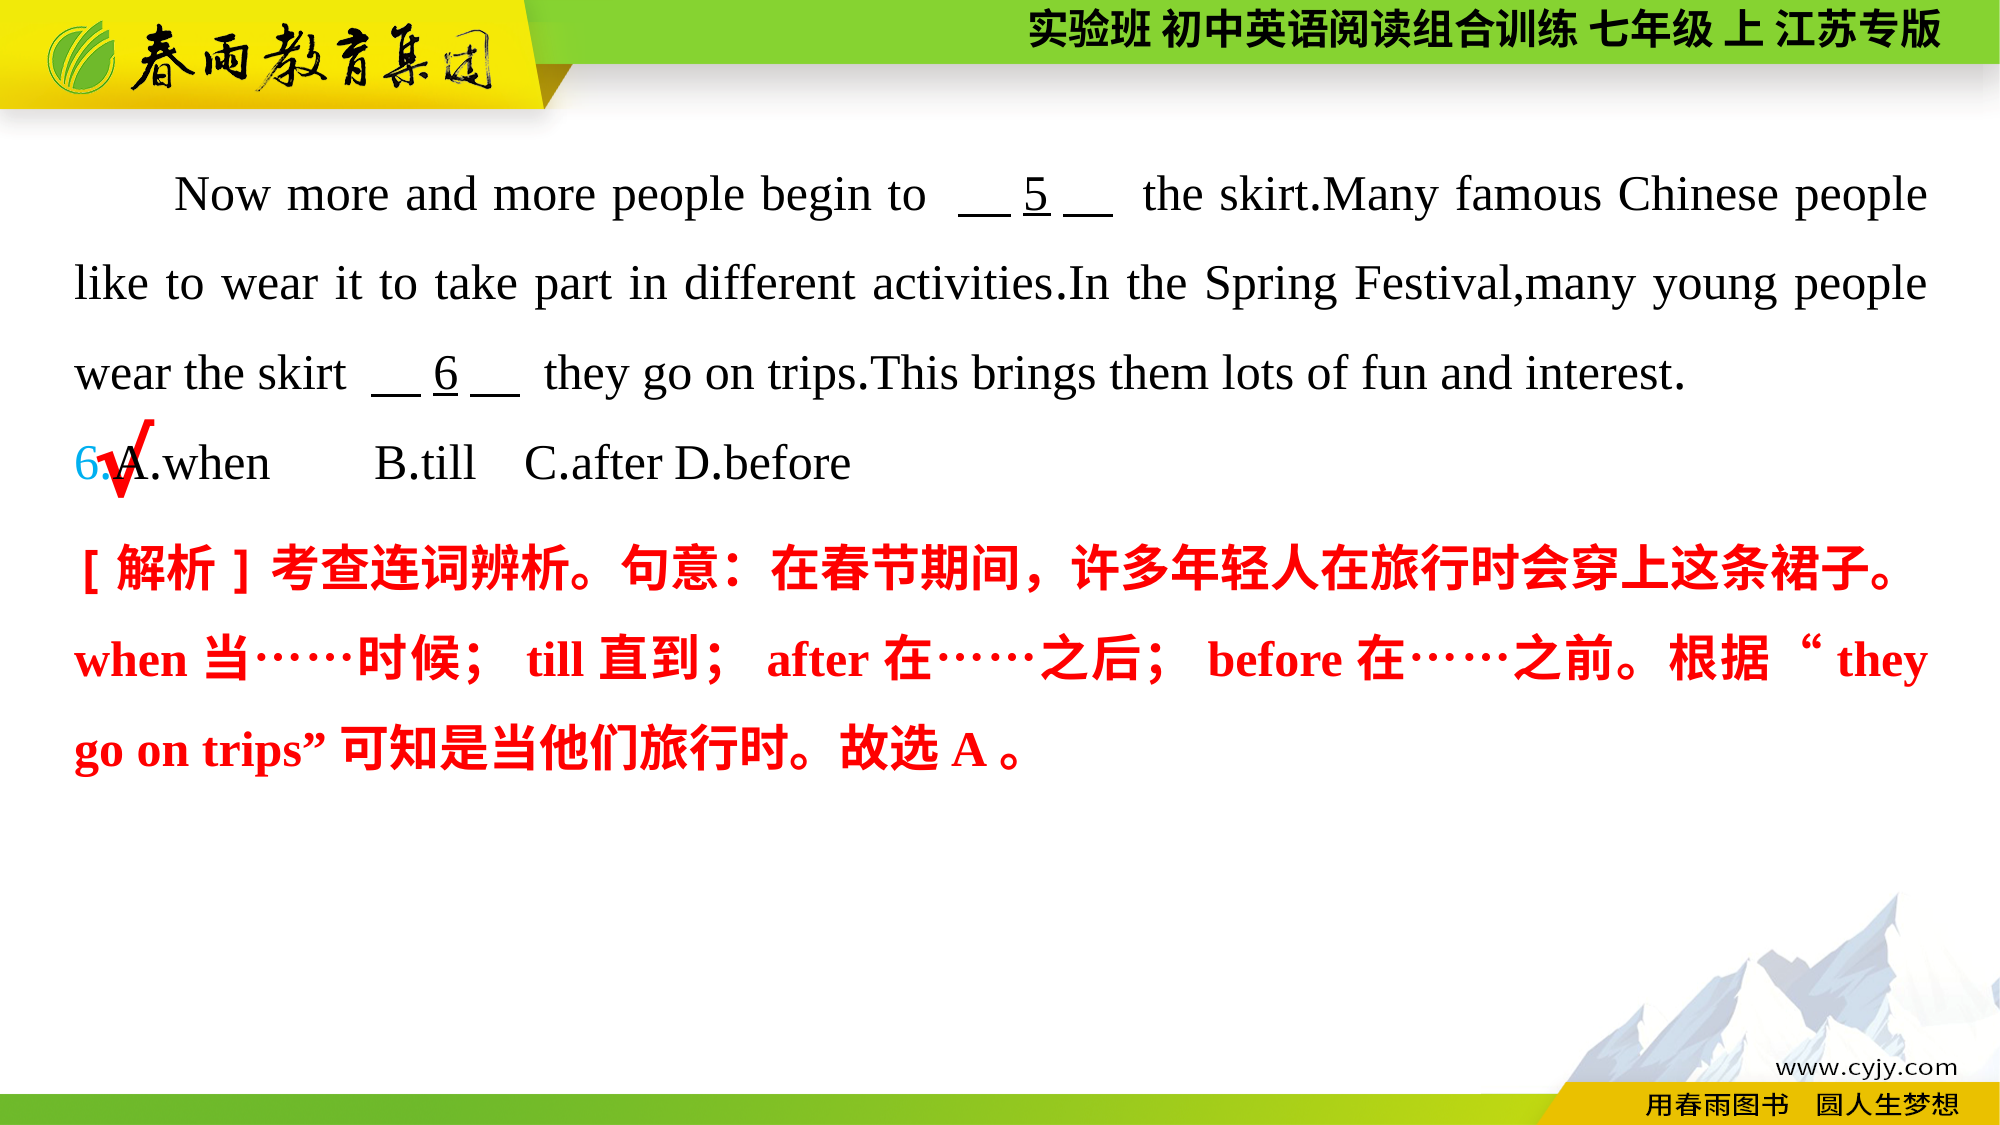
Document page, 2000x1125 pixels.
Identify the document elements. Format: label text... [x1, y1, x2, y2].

list Now more and more people begin to 5 the skirt.Many famous Chinese people like to wear it to take part in different activities.In the Spring Festival,many young people wear the skirt 6 they go on trips.This brings them lots of fun and interest. 6.A.when B.till C.after D.before [59, 122, 1944, 498]
picture [0, 0, 2000, 1125]
text_box [解析]考查连词辨析。句意：在春节期间，许多年轻人在旅行时会穿上这条裙子。when当……时候；till直到；after在……之后；before在……之前。根据“they go on trips”可知是当他们旅行时。故选A。 [59, 498, 1944, 784]
